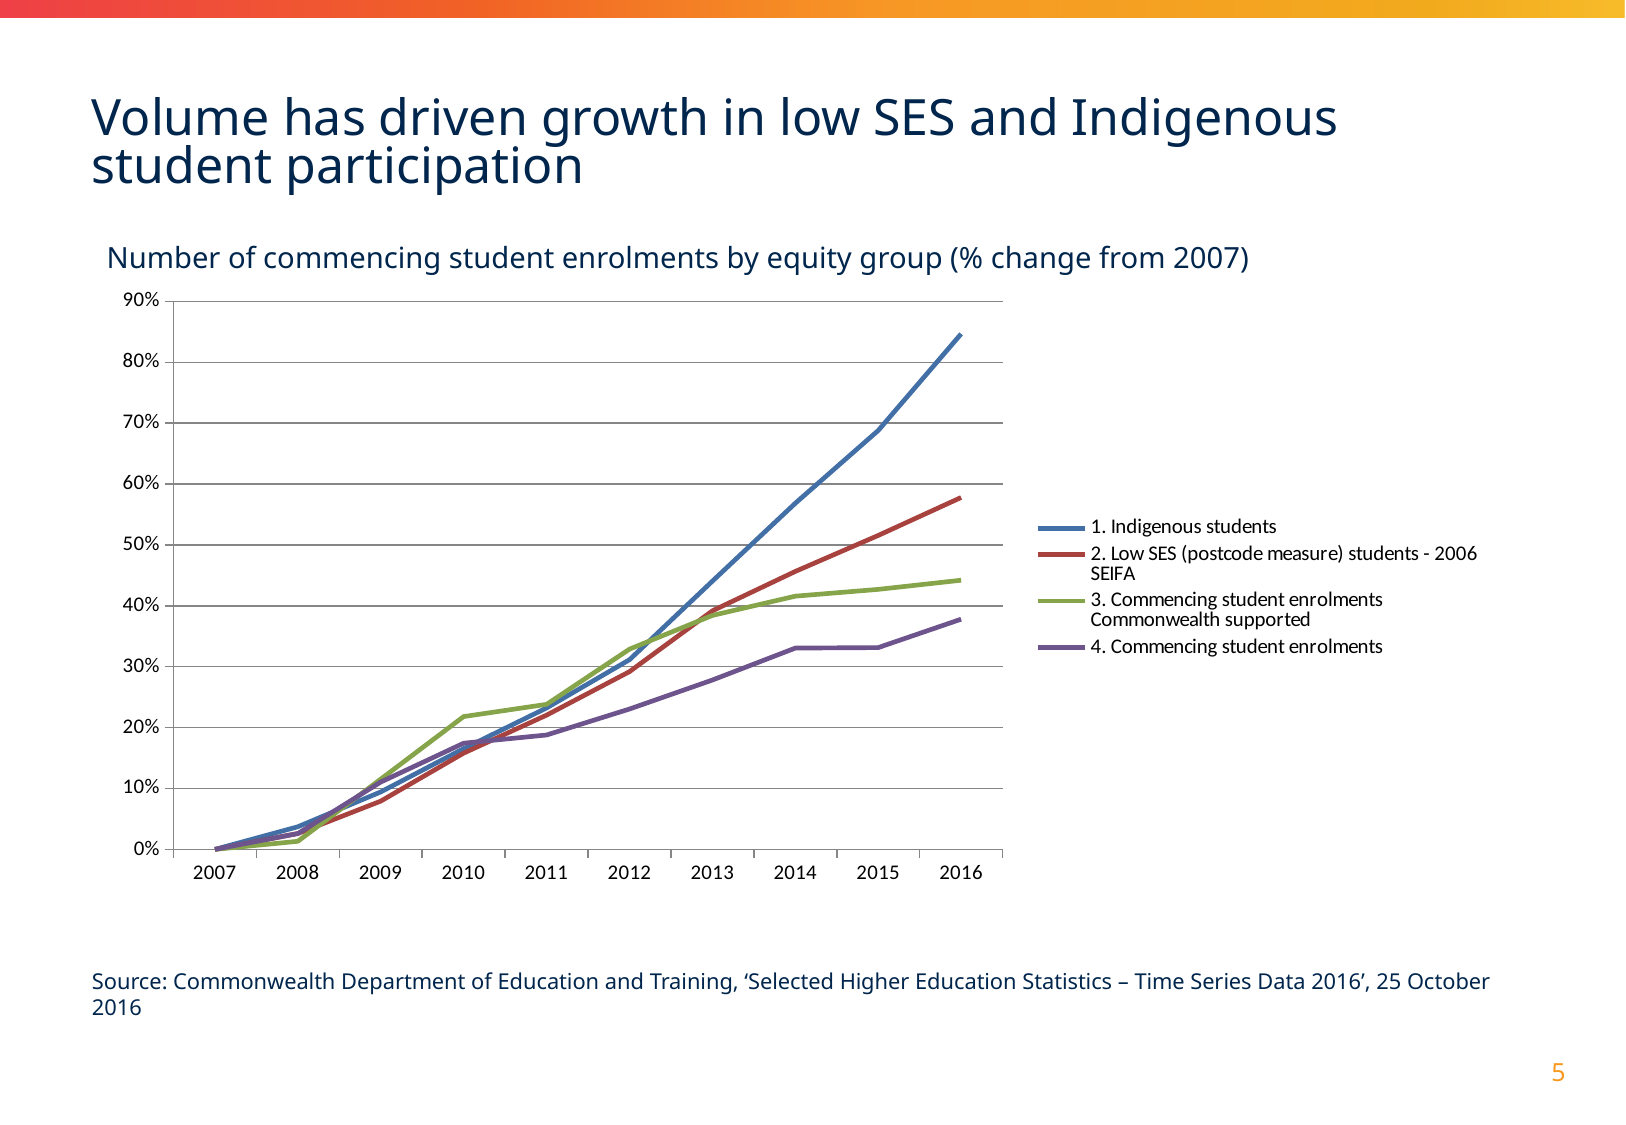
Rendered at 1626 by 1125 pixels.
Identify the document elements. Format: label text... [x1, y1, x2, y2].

picture [0, 0, 1625, 18]
title Volume has driven growth in low SES and Indigenous student participation [91, 90, 1534, 173]
text_box Number of commencing student enrolments by equity group (% change from 2007) [91, 231, 1380, 280]
chart [94, 278, 1498, 898]
list Source: Commonwealth Department of Education and Training, ‘Selected Higher Education Statistics – Time Series Data 2016’, 25 October 2016 [91, 952, 1534, 1035]
